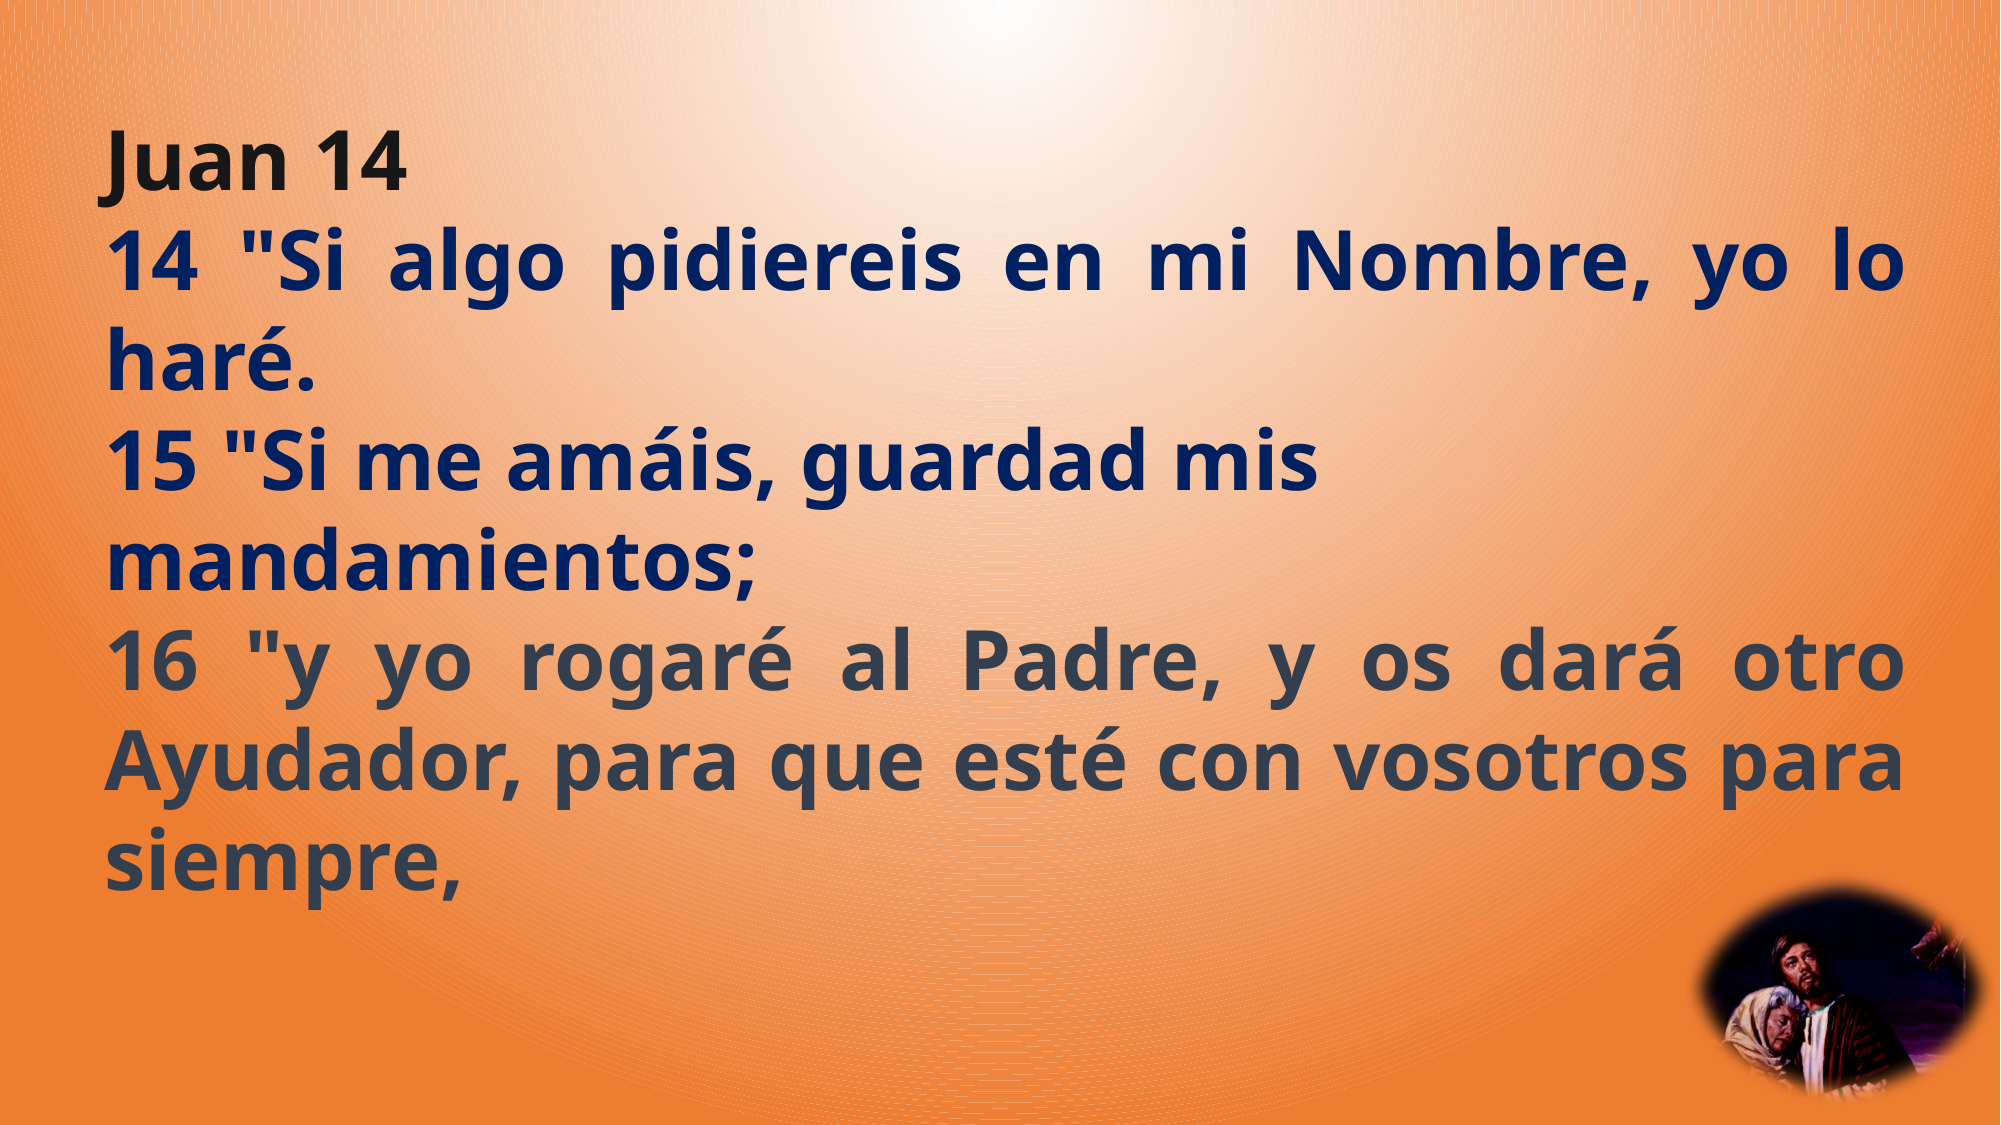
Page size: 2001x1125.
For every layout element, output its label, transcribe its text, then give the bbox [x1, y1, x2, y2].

picture [1679, 868, 2000, 1109]
text_box Juan 14 14 "Si algo pidiereis en mi Nombre, yo lo haré. 15 "Si me amáis, guardad mis mandamientos; 16 "y yo rogaré al Padre, y os dará otro Ayudador, para que esté con vosotros para siempre, [89, 100, 1924, 1115]
